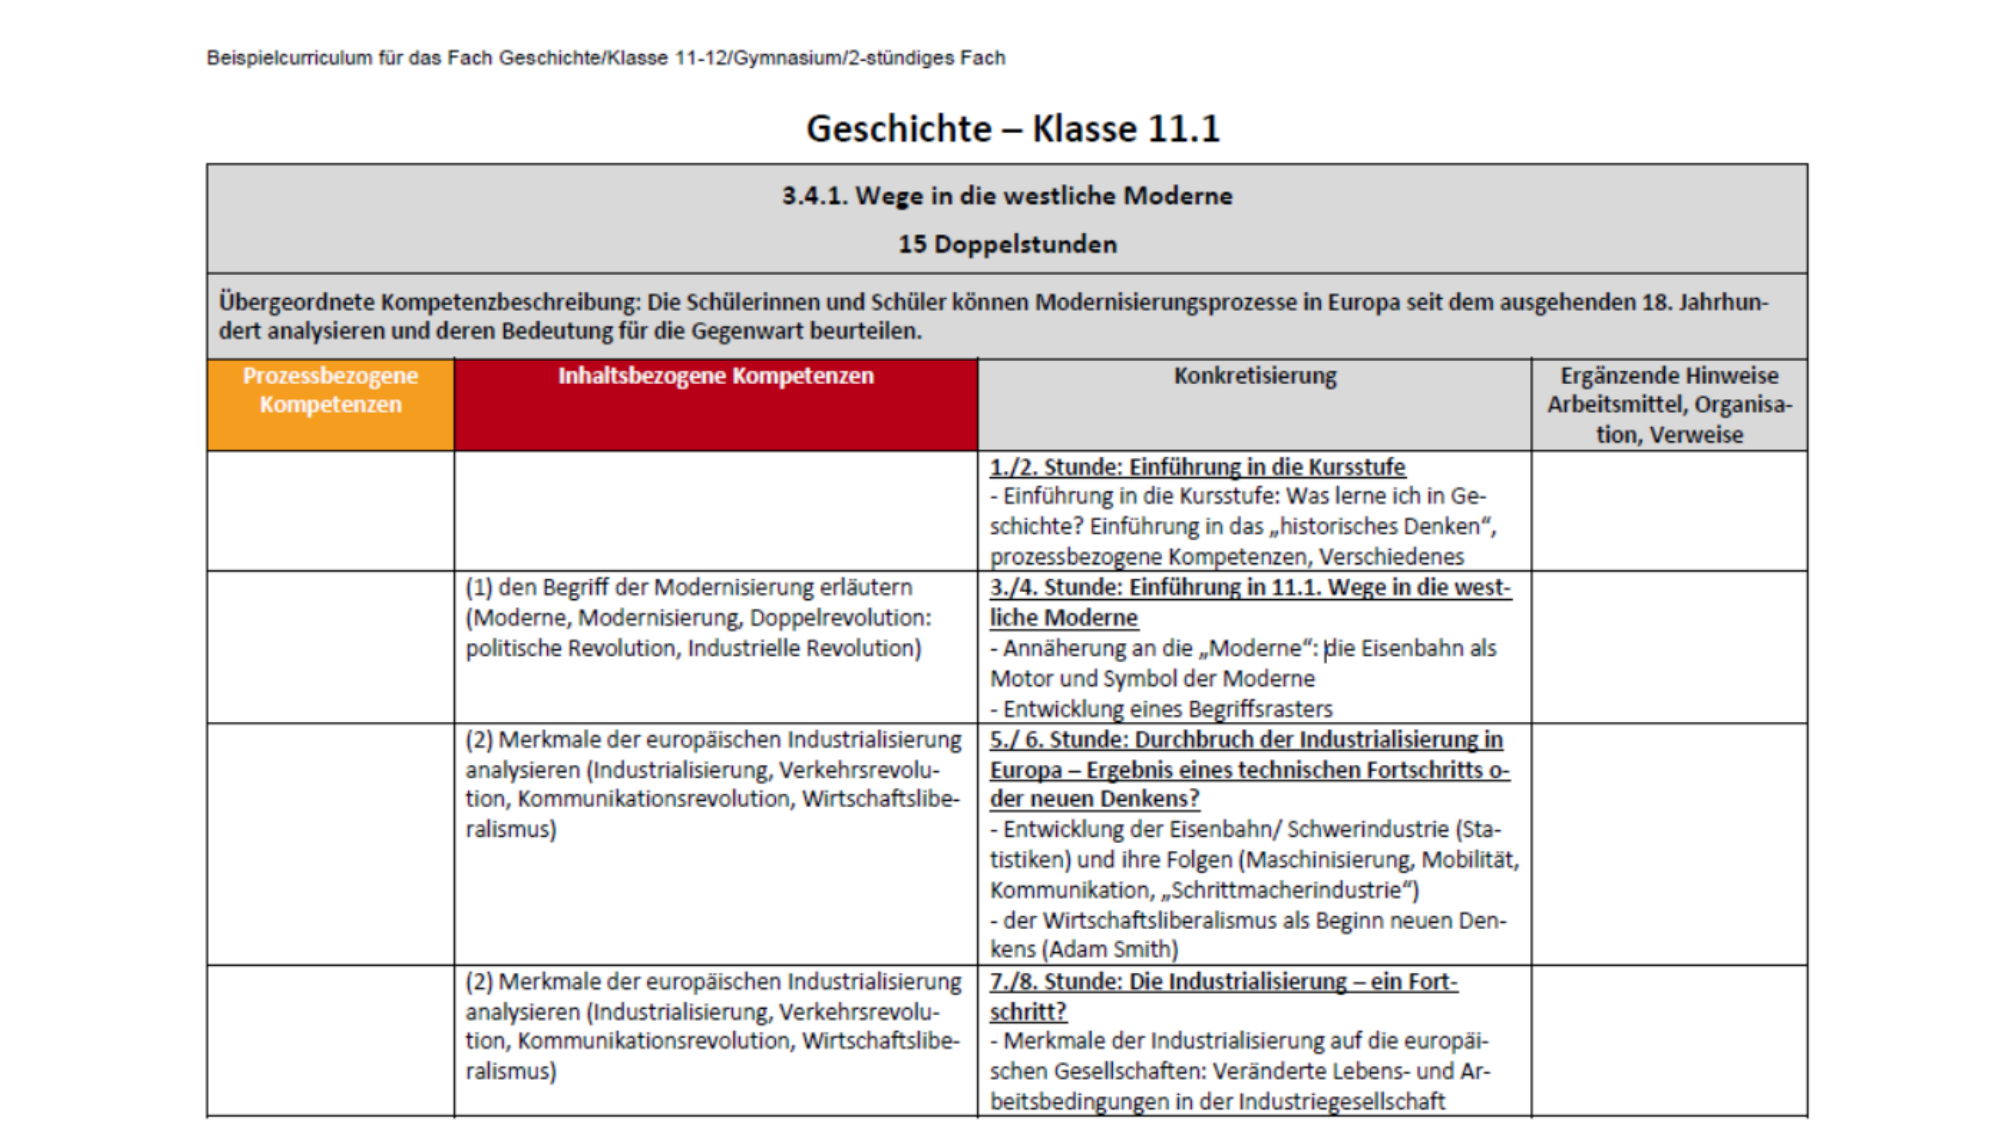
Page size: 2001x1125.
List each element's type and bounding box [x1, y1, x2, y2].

picture [170, 0, 1830, 1125]
